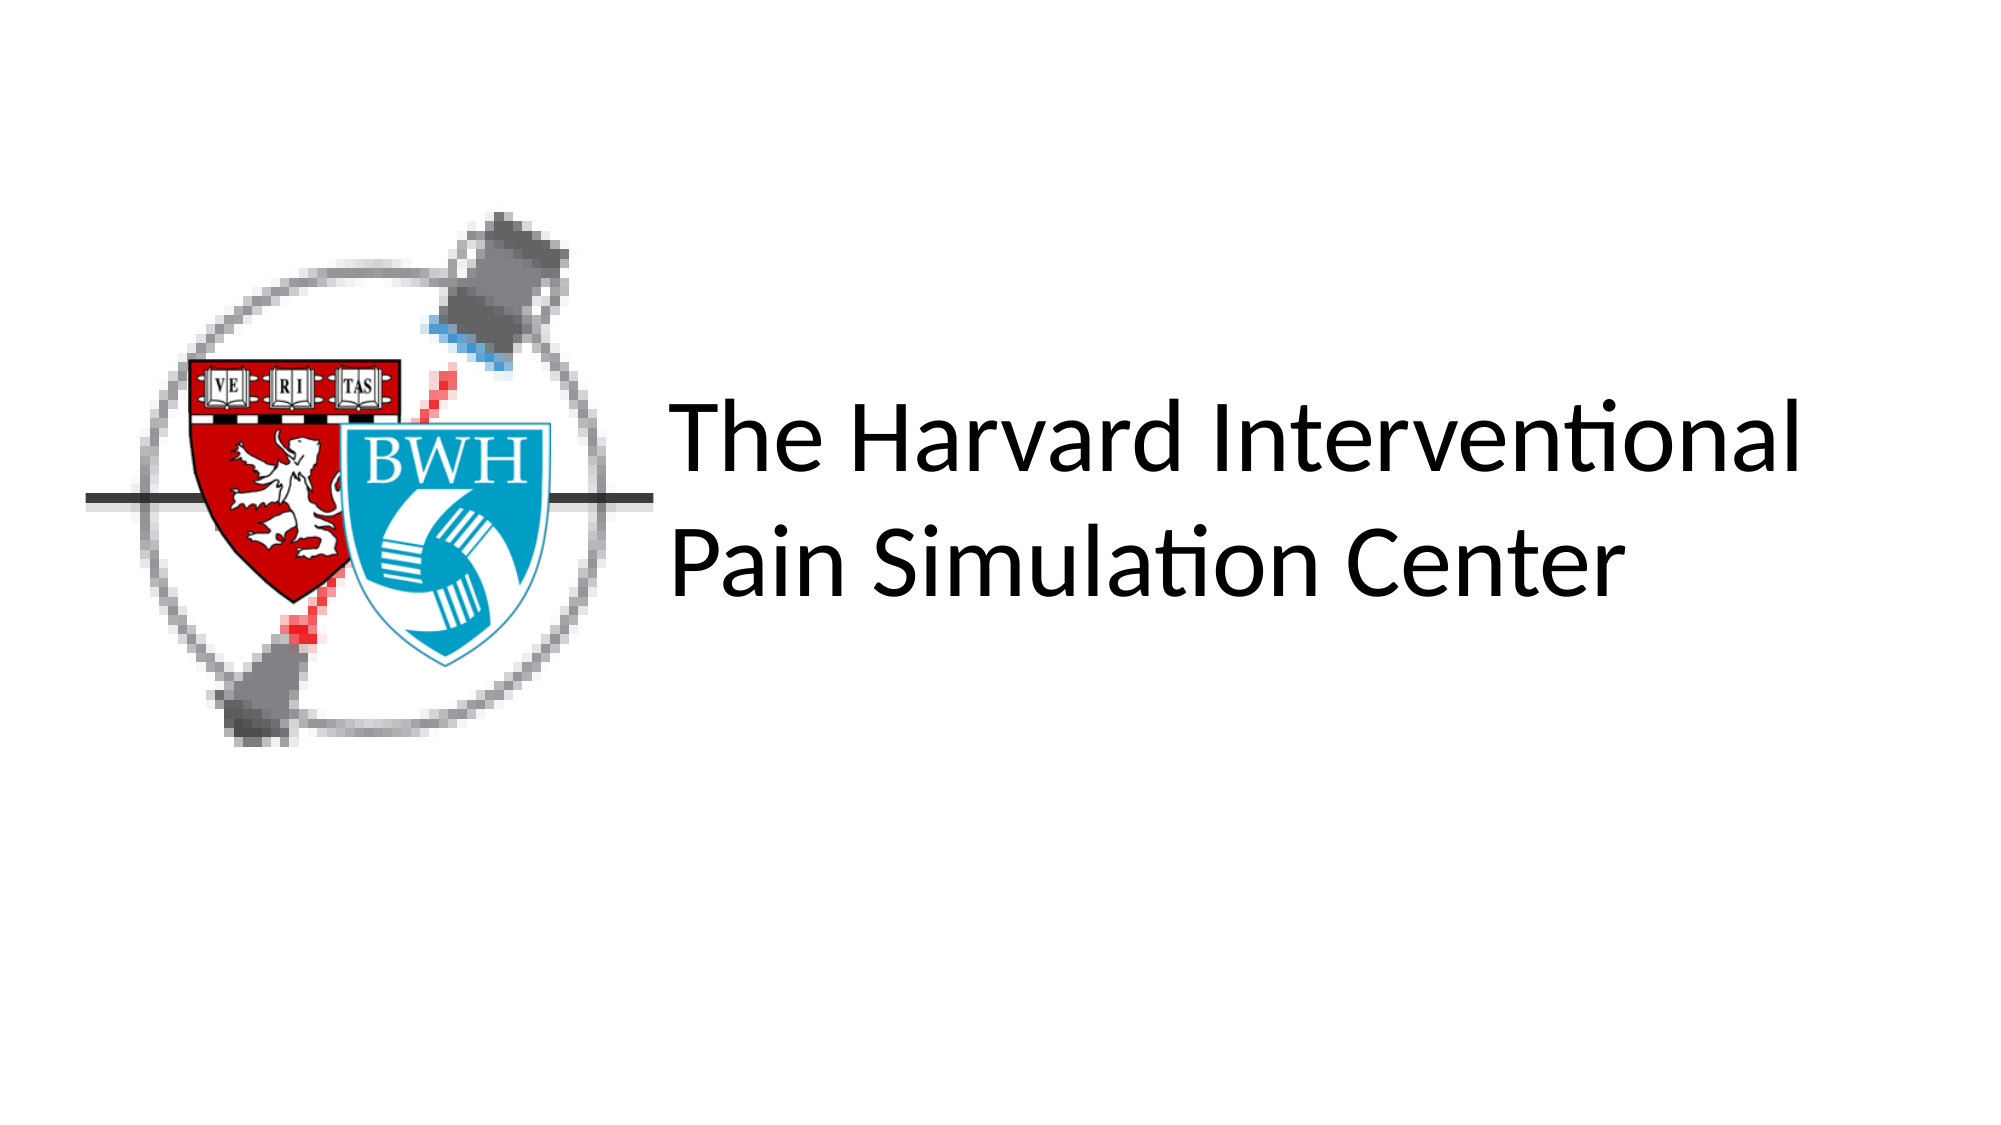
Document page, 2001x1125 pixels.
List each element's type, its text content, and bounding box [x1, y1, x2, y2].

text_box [85, 203, 654, 748]
text_box The Harvard Interventional Pain Simulation Center [654, 359, 1932, 625]
